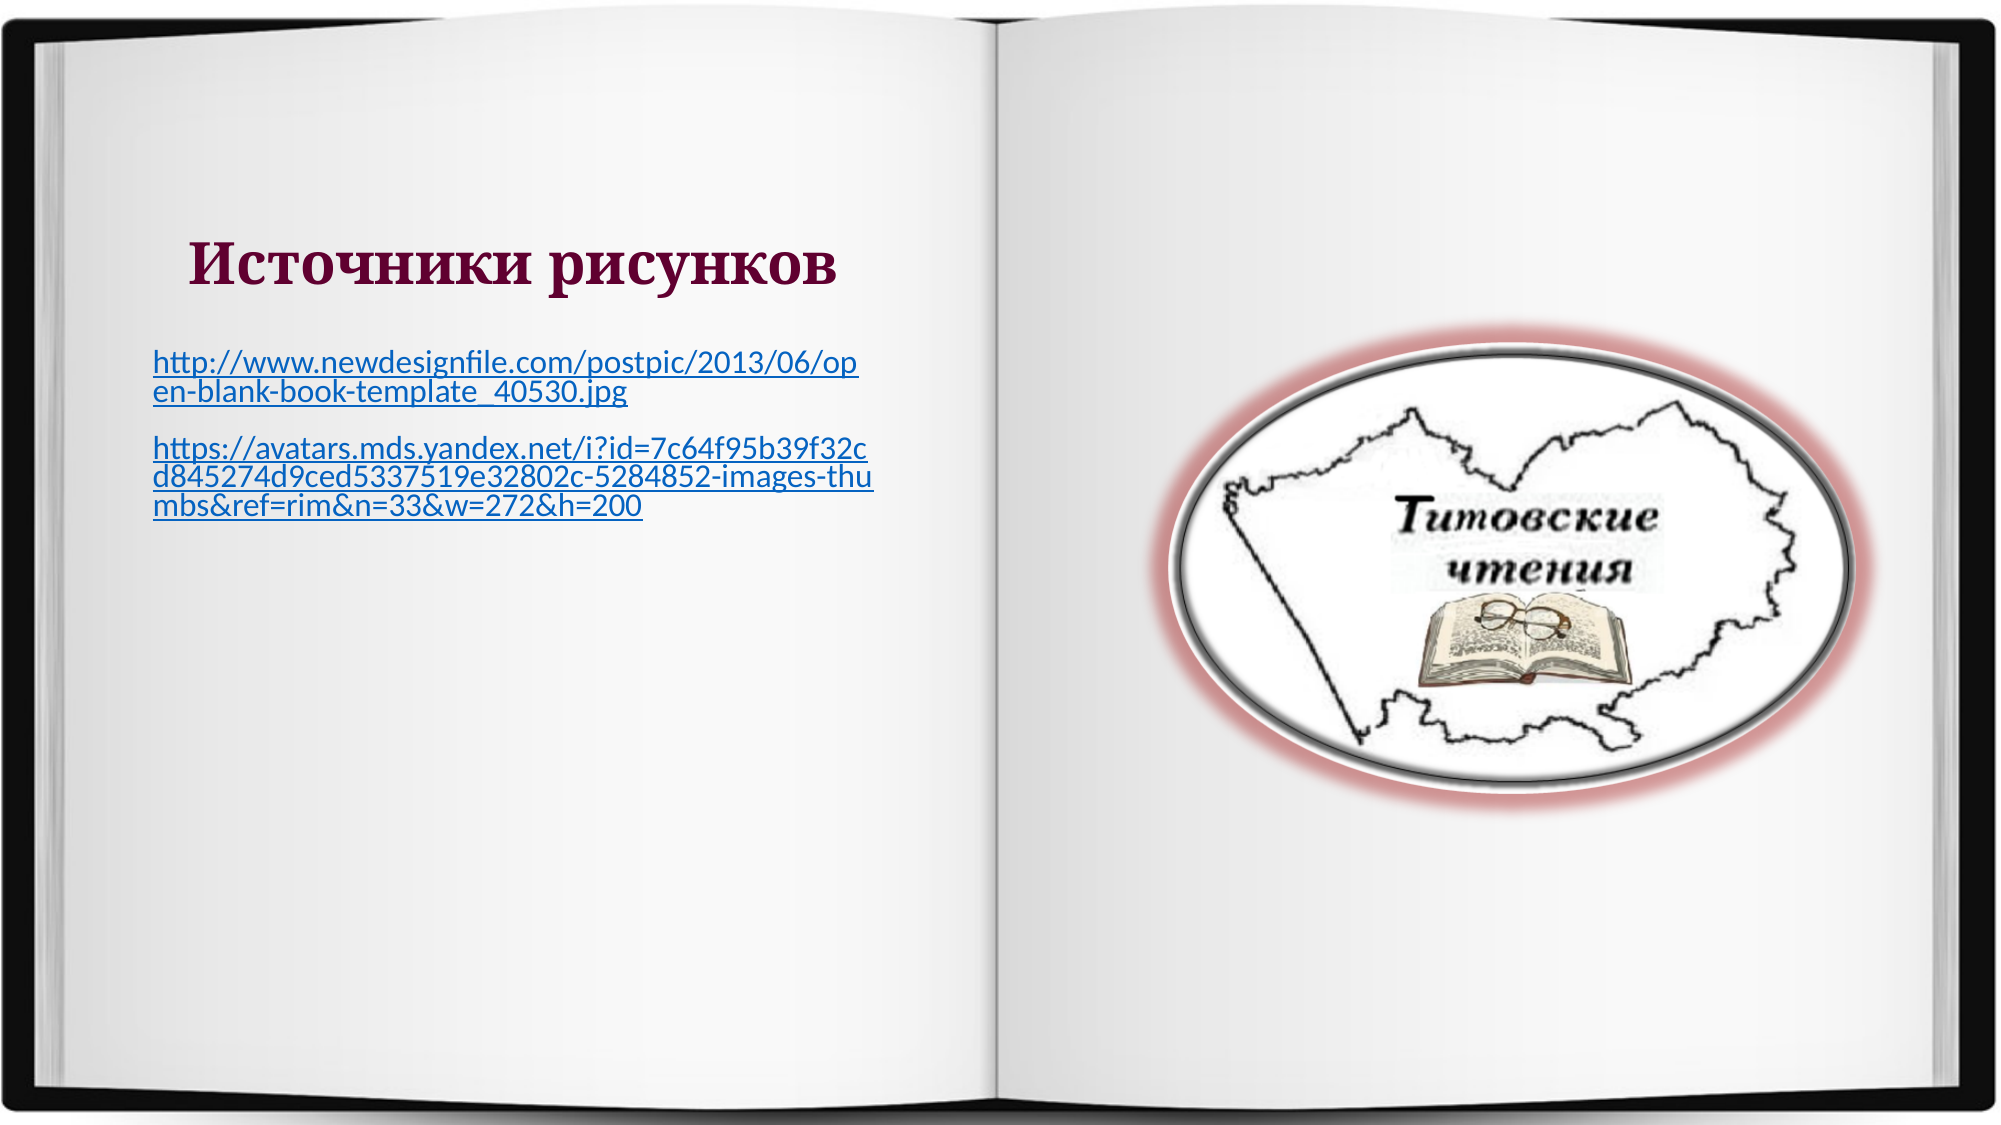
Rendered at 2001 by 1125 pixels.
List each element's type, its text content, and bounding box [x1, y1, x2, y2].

list http://www.newdesignfile.com/postpic/2013/06/open-blank-book-template_40530.jpg https://avatars.mds.yandex.net/i?id=7c64f95b39f32cd845274d9ced5337519e32802c-5284852-images-thumbs&ref=rim&n=33&w=272&h=200 [137, 337, 891, 963]
title Источники рисунков [137, 75, 891, 305]
picture [0, 0, 2001, 1125]
list [1079, 75, 1863, 1001]
